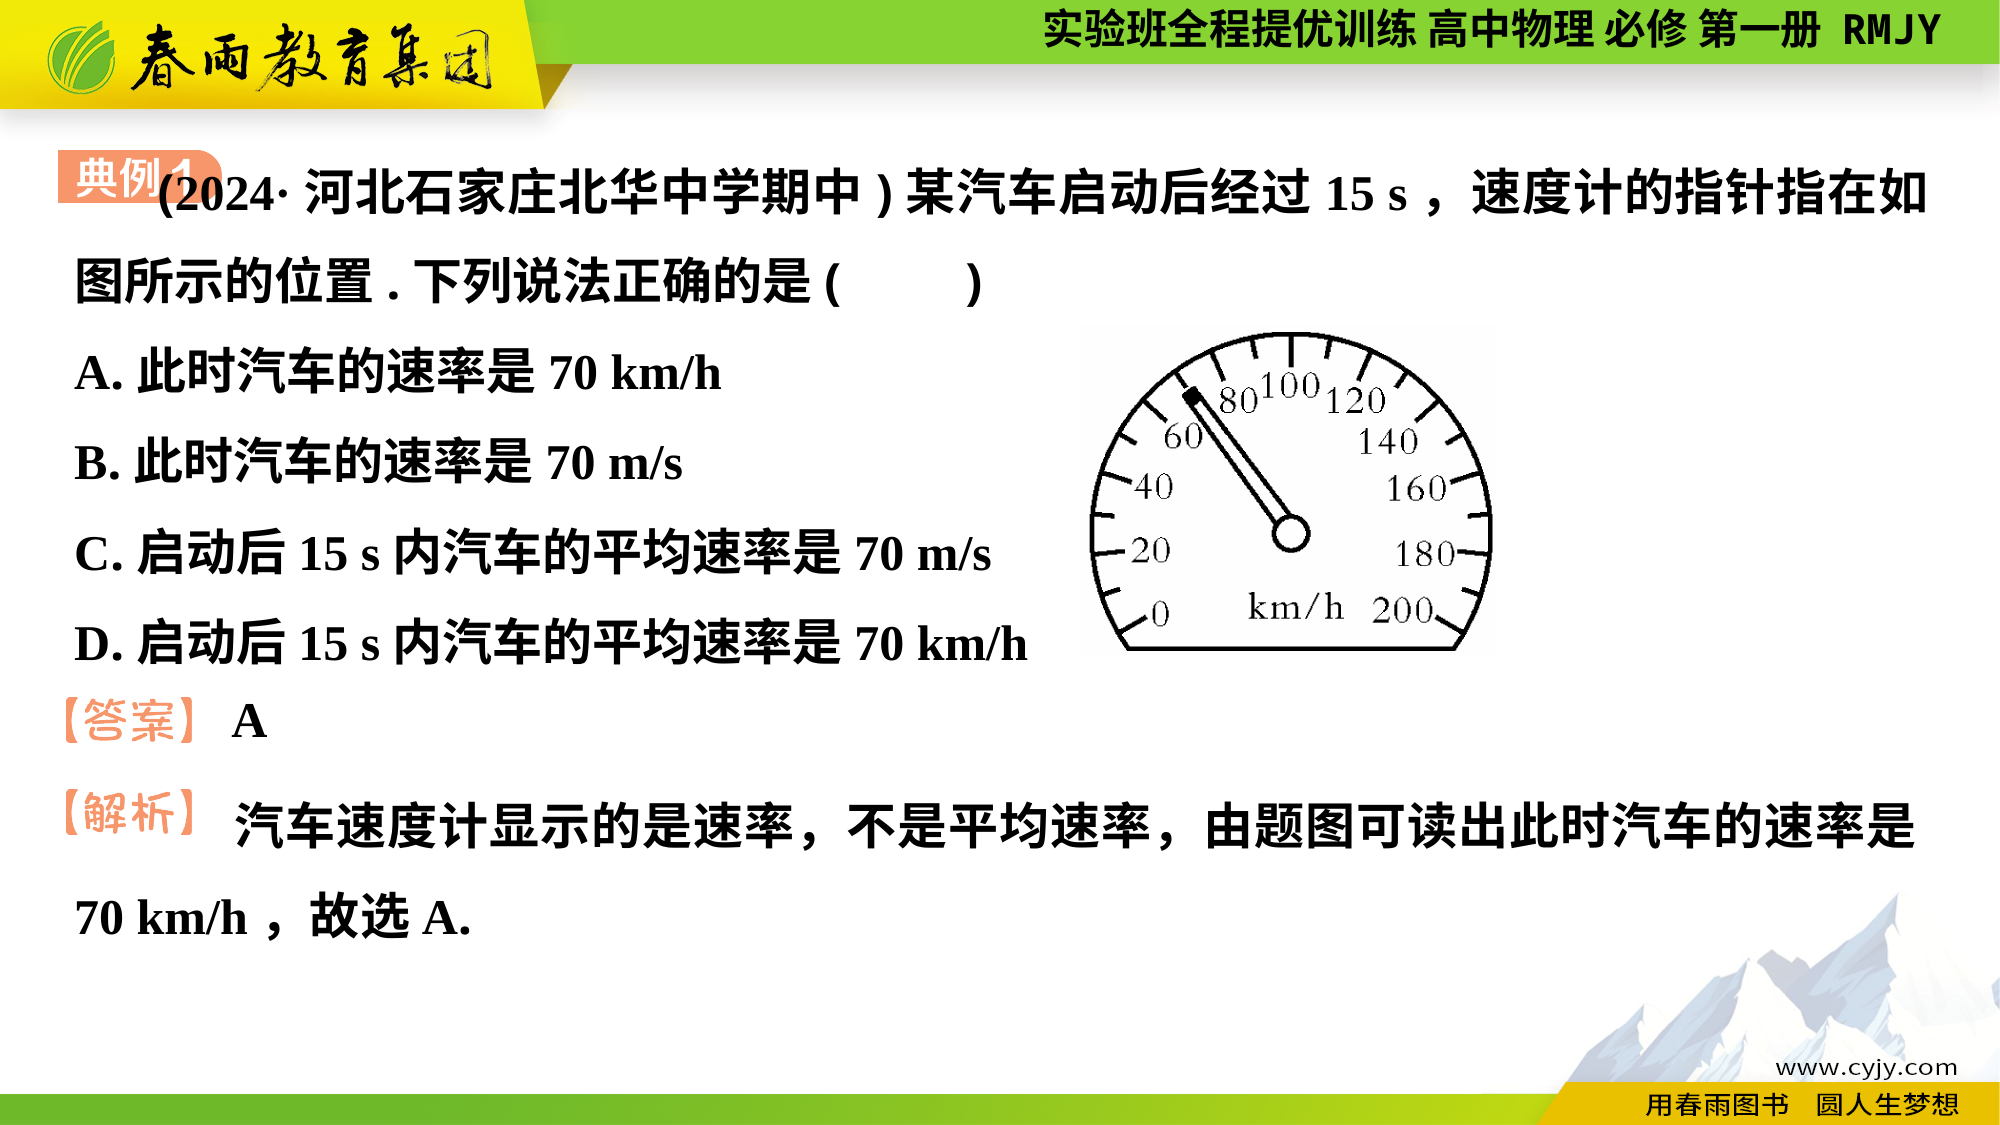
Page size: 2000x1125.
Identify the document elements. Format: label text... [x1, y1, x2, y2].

list (2024·河北石家庄北华中学期中)某汽车启动后经过15 s，速度计的指针指在如图所示的位置.下列说法正确的是( ) A.此时汽车的速率是70 km/h B.此时汽车的速率是70 m/s C.启动后15 s内汽车的平均速率是70 m/s D.启动后15 s内汽车的平均速率是70 km/h [59, 122, 1944, 683]
text_box 汽车速度计显示的是速率，不是平均速率，由题图可读出此时汽车的速率是70 km/h，故选A. [59, 756, 1944, 952]
text_box A [216, 680, 283, 756]
picture [0, 0, 2000, 1125]
